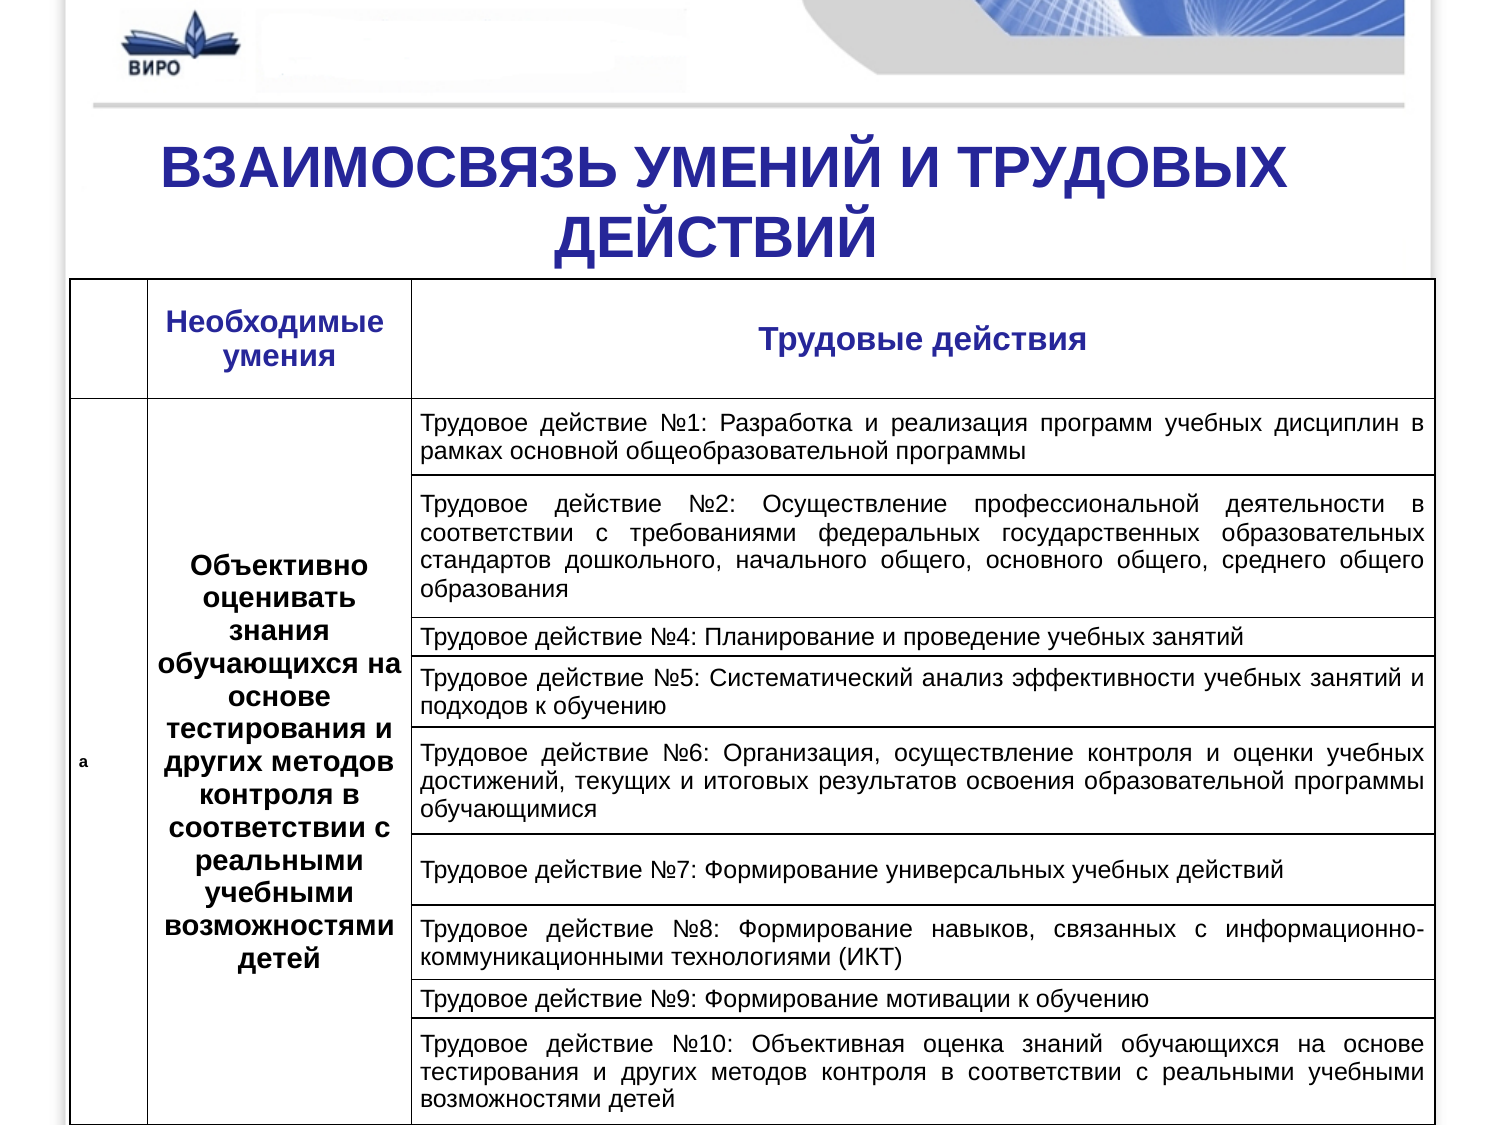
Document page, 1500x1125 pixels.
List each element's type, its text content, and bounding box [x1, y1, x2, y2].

table_cell Трудовое действие №5: Систематический анализ эффективности учебных занятий и подходов к обучению [412, 657, 1434, 726]
table_cell Трудовое действие №4: Планирование и проведение учебных занятий [412, 618, 1434, 655]
table_cell a [71, 399, 147, 1124]
title Взаимосвязь умений и трудовых действий [86, 121, 1363, 263]
picture [0, 81, 1500, 1125]
table_cell Трудовое действие №9: Формирование мотивации к обучению [412, 980, 1434, 1017]
table_cell Трудовое действие №1: Разработка и реализация программ учебных дисциплин в рамках основной общеобразовательной программы [412, 399, 1434, 474]
table_cell Объективно оценивать знания обучающихся на основе тестирования и других методов контроля в соответствии с реальными учебными возможностями детей [148, 399, 411, 1124]
text_box [0, 5, 1496, 81]
table_header [71, 280, 147, 398]
table_cell Трудовое действие №6: Организация, осуществление контроля и оценки учебных достижений, текущих и итоговых результатов освоения образовательной программы обучающимися [412, 728, 1434, 833]
table_header Необходимые умения [148, 280, 411, 398]
table_cell Трудовое действие №2: Осуществление профессиональной деятельности в соответствии с требованиями федеральных государственных образовательных стандартов дошкольного, начального общего, основного общего, среднего общего образования [412, 476, 1434, 617]
table_cell Трудовое действие №8: Формирование навыков, связанных с информационно-коммуникационными технологиями (ИКТ) [412, 906, 1434, 979]
picture [0, 0, 1500, 80]
table_cell Трудовое действие №7: Формирование универсальных учебных действий [412, 835, 1434, 904]
table_header Трудовые действия [412, 280, 1434, 398]
table_cell Трудовое действие №10: Объективная оценка знаний обучающихся на основе тестирования и других методов контроля в соответствии с реальными учебными возможностями детей [412, 1019, 1434, 1124]
